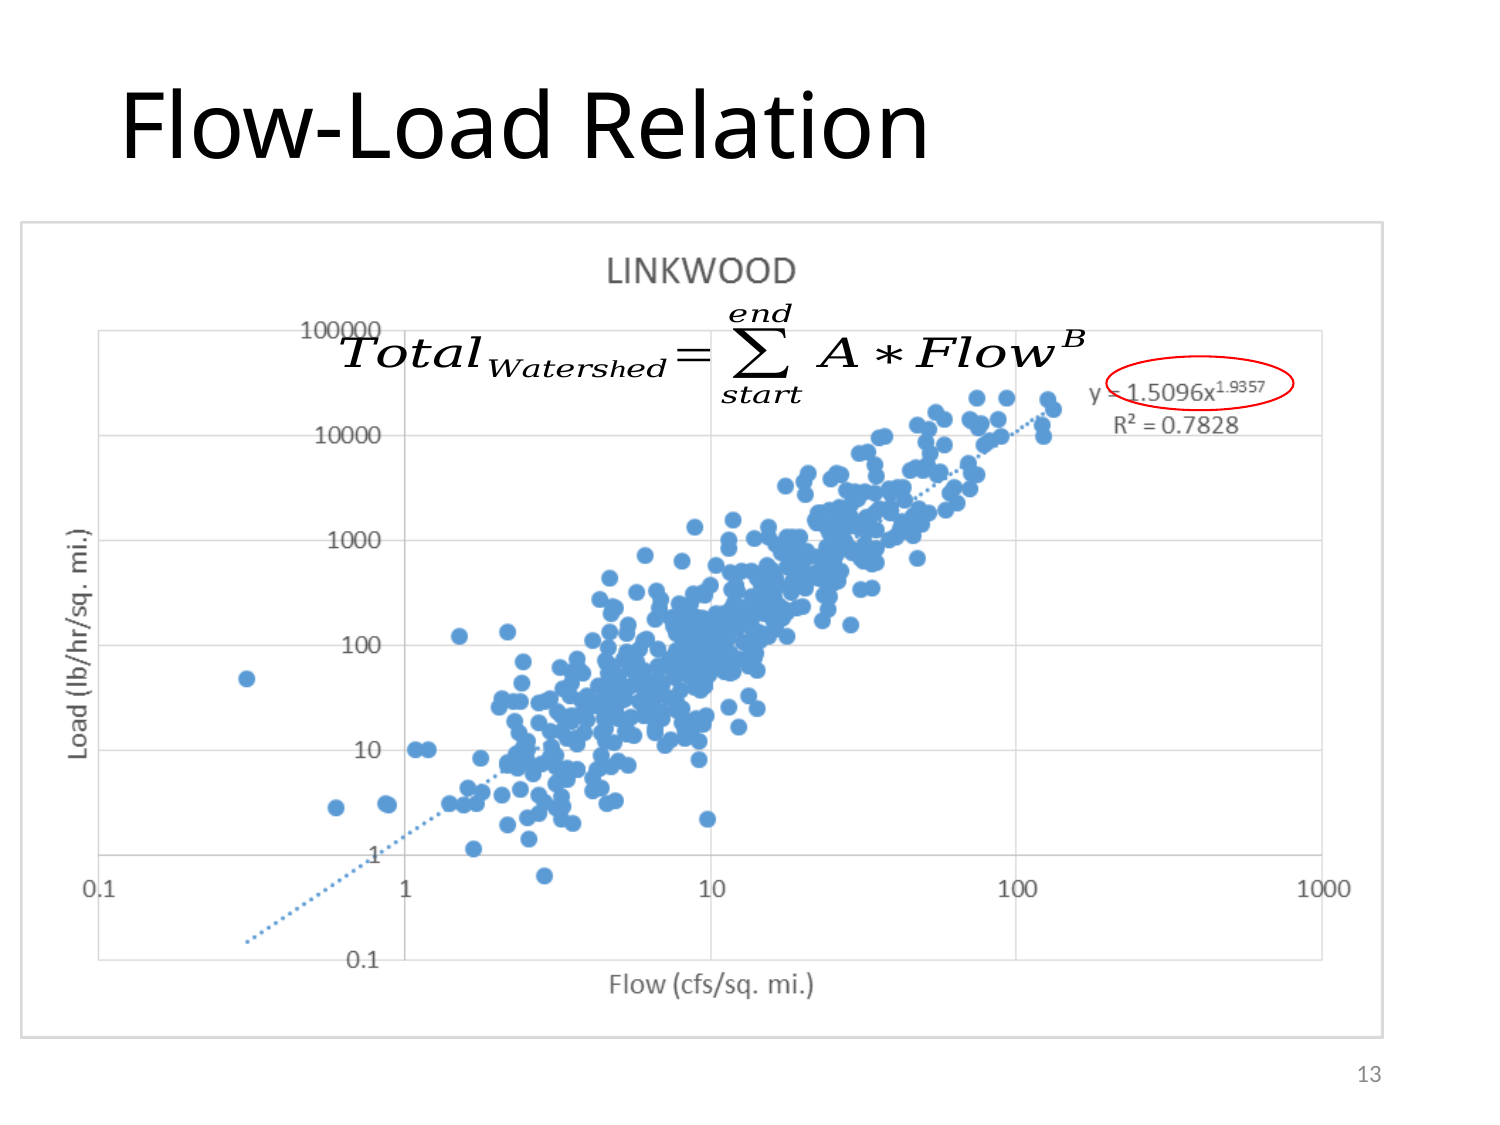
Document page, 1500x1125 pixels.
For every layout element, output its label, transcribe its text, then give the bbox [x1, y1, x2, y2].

slide_number 13 [1059, 1042, 1397, 1103]
title Flow-Load Relation [103, 20, 1397, 238]
picture [20, 221, 1384, 1039]
